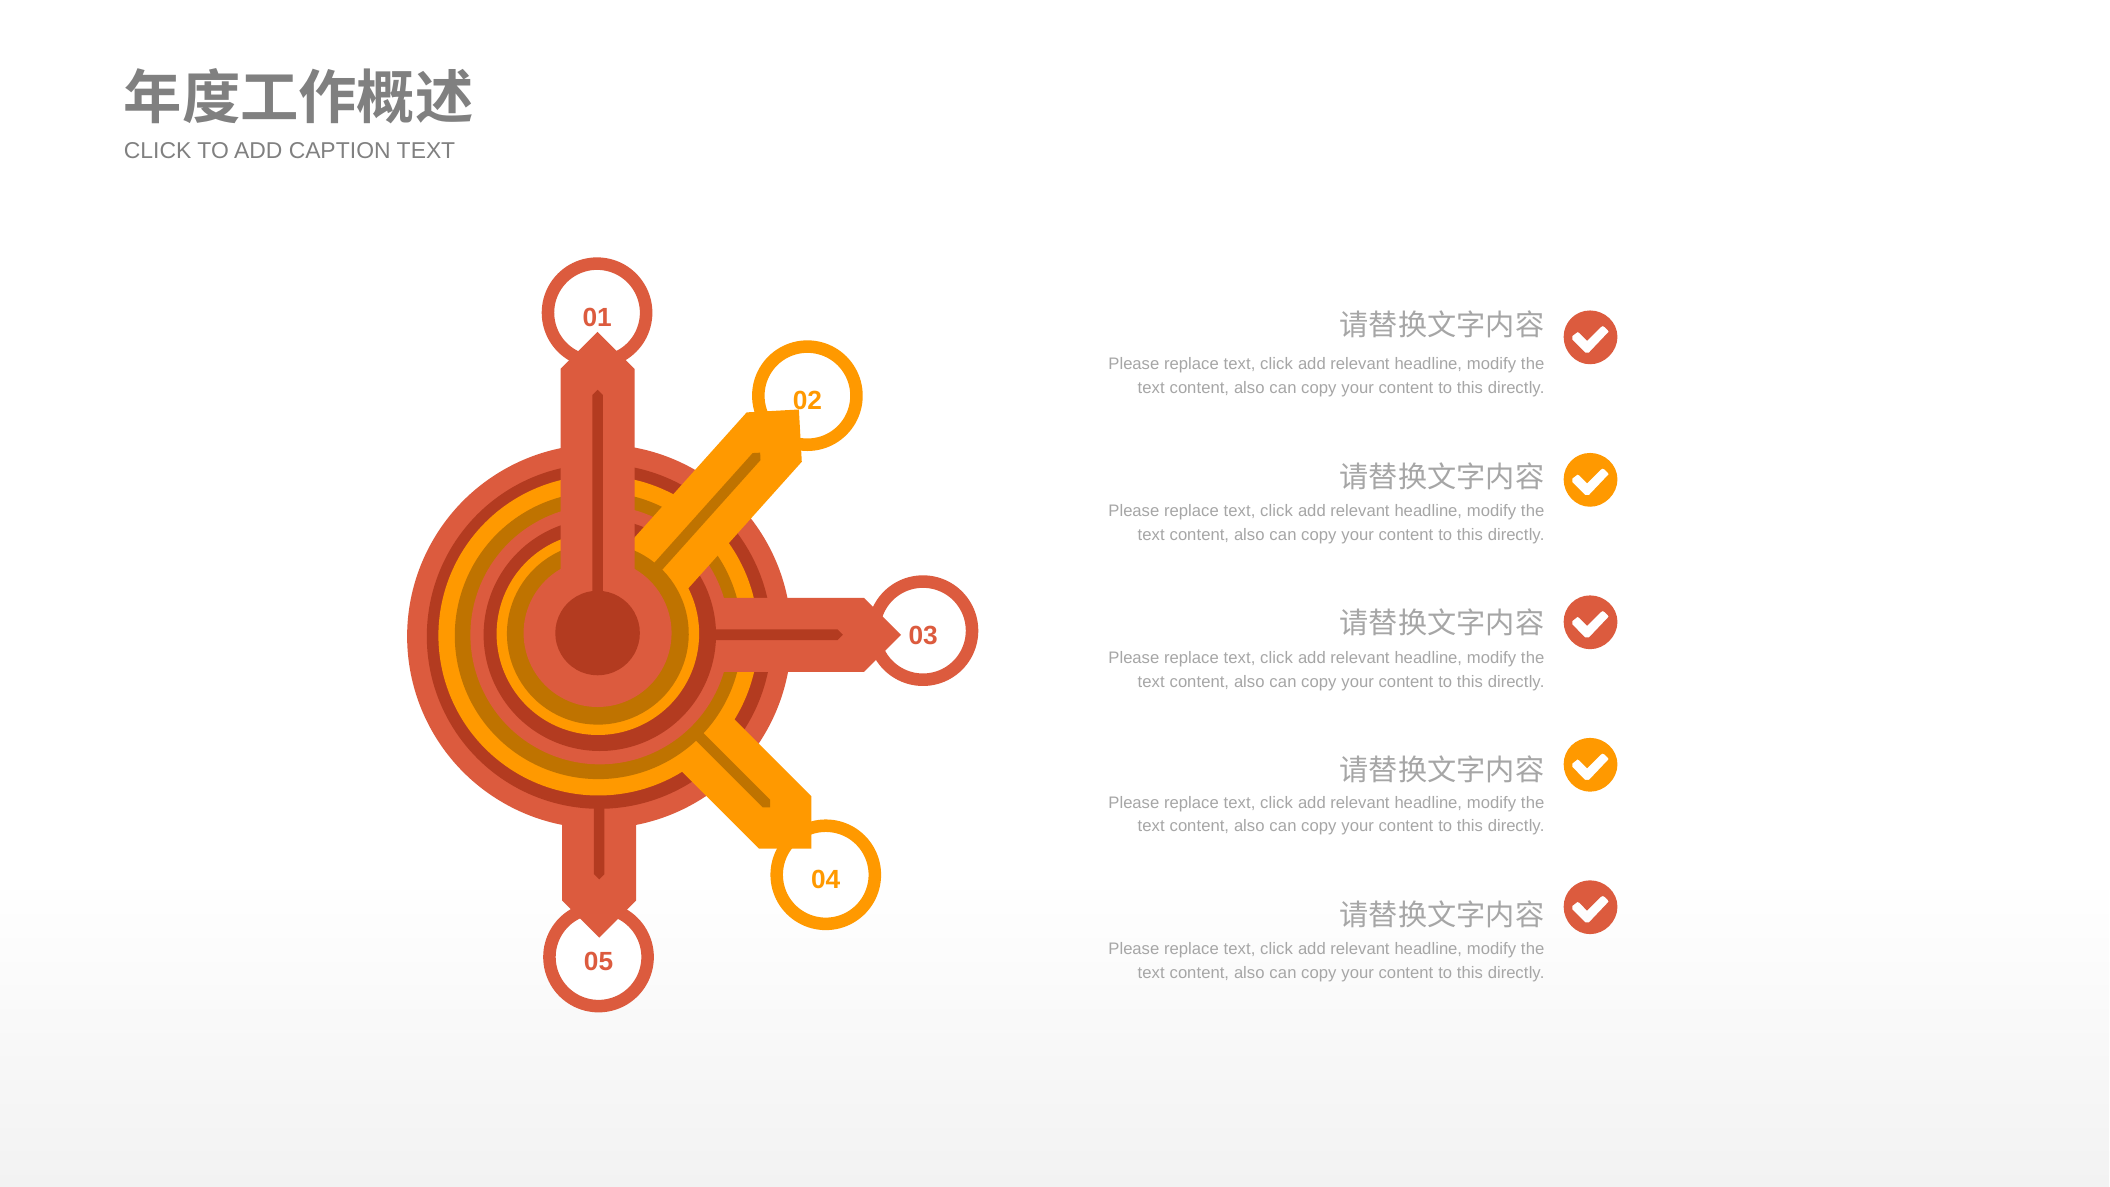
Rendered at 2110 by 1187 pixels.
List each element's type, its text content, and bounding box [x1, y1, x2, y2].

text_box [407, 444, 792, 938]
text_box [1091, 745, 1546, 834]
text_box CLICK TO ADD CAPTION TEXT [123, 135, 503, 163]
text_box [1563, 595, 1618, 650]
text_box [523, 331, 672, 707]
text_box 02 [766, 345, 858, 446]
text_box 01 [546, 262, 648, 331]
text_box 03 [877, 580, 974, 681]
text_box 05 [548, 938, 649, 1008]
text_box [563, 357, 766, 761]
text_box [556, 419, 816, 851]
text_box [1091, 452, 1546, 543]
text_box 年度工作概述 [123, 60, 503, 131]
text_box [1563, 310, 1618, 365]
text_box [488, 454, 809, 916]
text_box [1091, 890, 1546, 981]
text_box [1563, 452, 1618, 507]
text_box [1563, 880, 1618, 935]
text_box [1091, 599, 1546, 689]
text_box [1563, 737, 1618, 792]
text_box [1091, 305, 1546, 396]
text_box 04 [797, 824, 876, 925]
